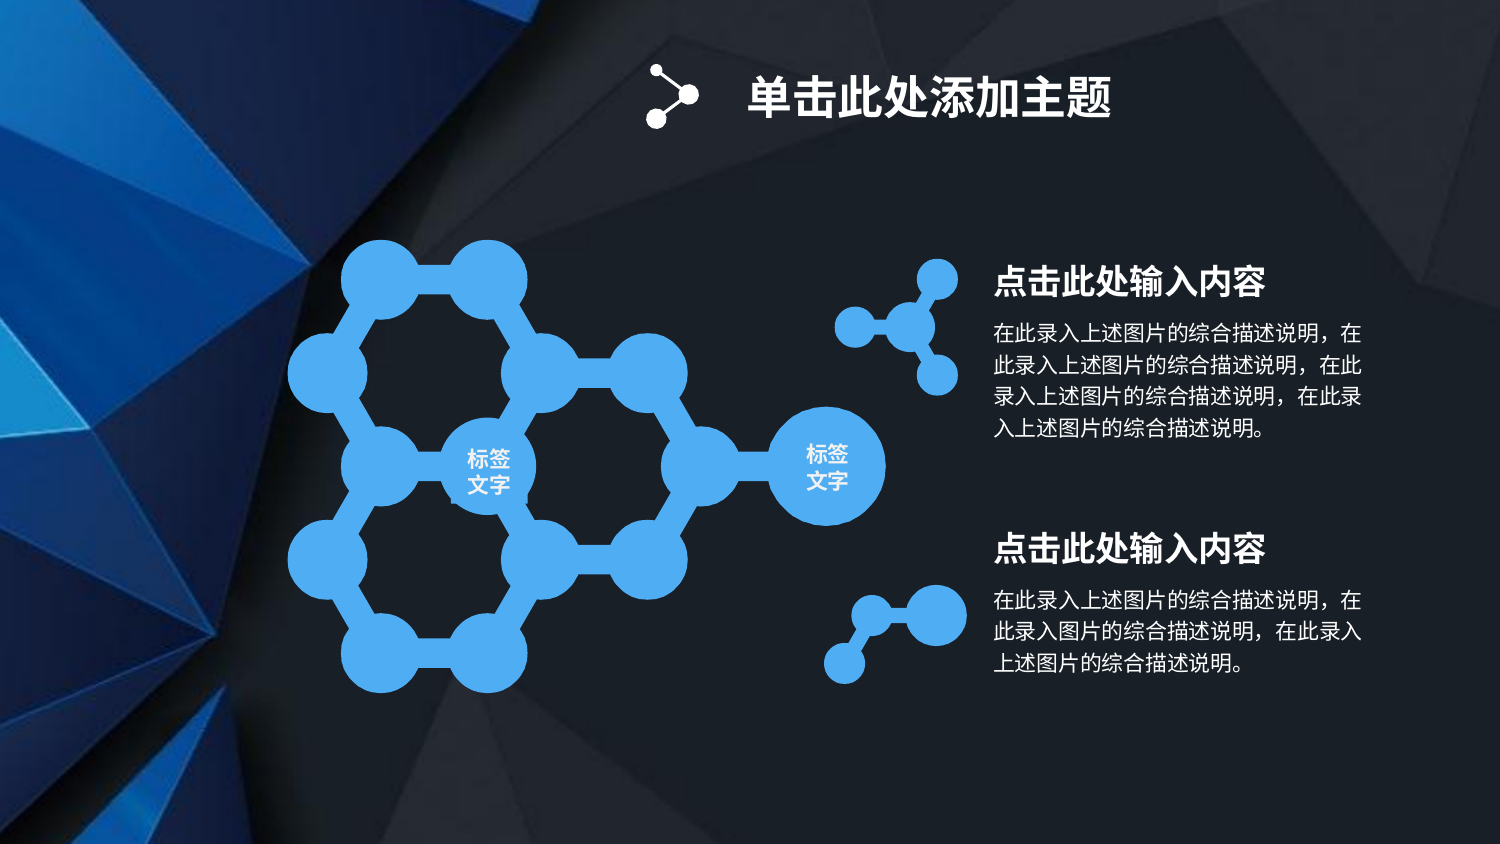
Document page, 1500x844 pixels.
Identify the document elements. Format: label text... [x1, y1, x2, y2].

text_box 点击此处输入内容 [966, 521, 1294, 574]
text_box 点击此处输入内容 [966, 254, 1294, 307]
text_box 在此录入上述图片的综合描述说明，在此录入图片的综合描述说明，在此录入上述图片的综合描述说明。 [982, 575, 1378, 682]
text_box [824, 584, 967, 684]
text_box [834, 258, 958, 396]
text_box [656, 70, 689, 119]
text_box 单击此处添加主题 [735, 63, 1124, 130]
picture [0, 0, 1500, 844]
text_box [287, 239, 886, 694]
text_box 在此录入上述图片的综合描述说明，在此录入上述图片的综合描述说明，在此录入上述图片的综合描述说明，在此录入上述图片的综合描述说明。 [982, 309, 1378, 446]
